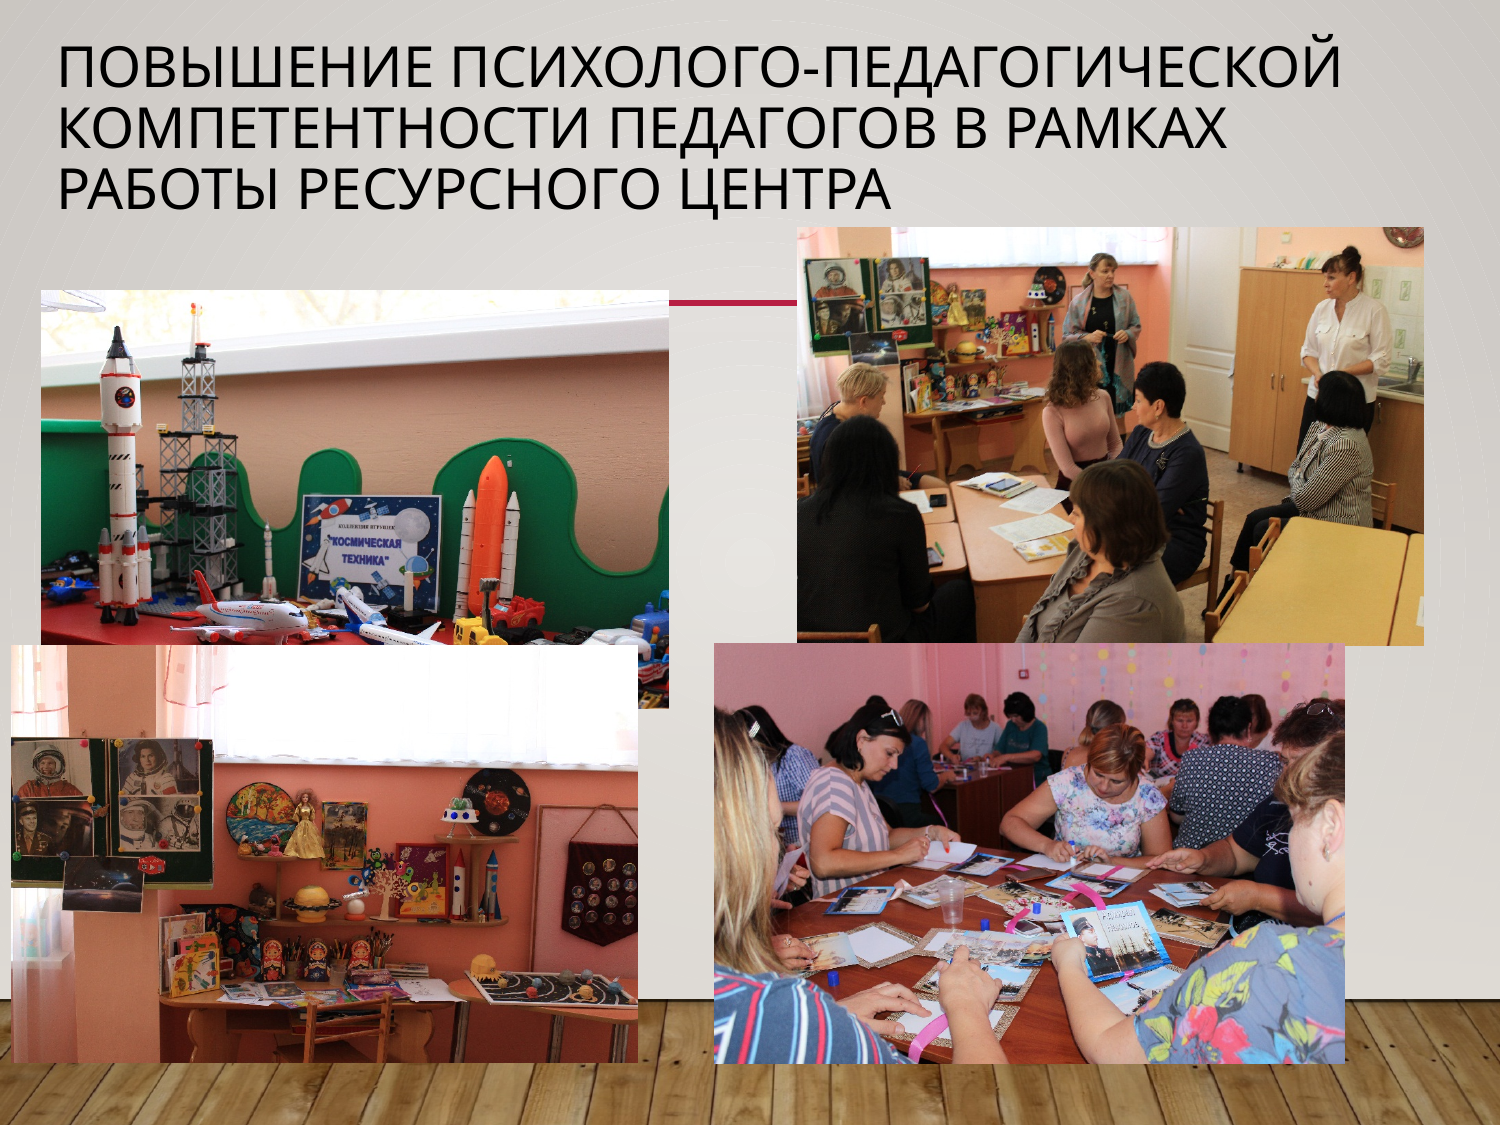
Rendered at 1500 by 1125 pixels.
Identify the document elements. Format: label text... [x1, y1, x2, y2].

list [40, 290, 669, 710]
picture [0, 227, 1500, 1125]
title Повышение психолого-педагогической компетентности педагогов в рамках работы ресурсного центра [41, 30, 1459, 232]
